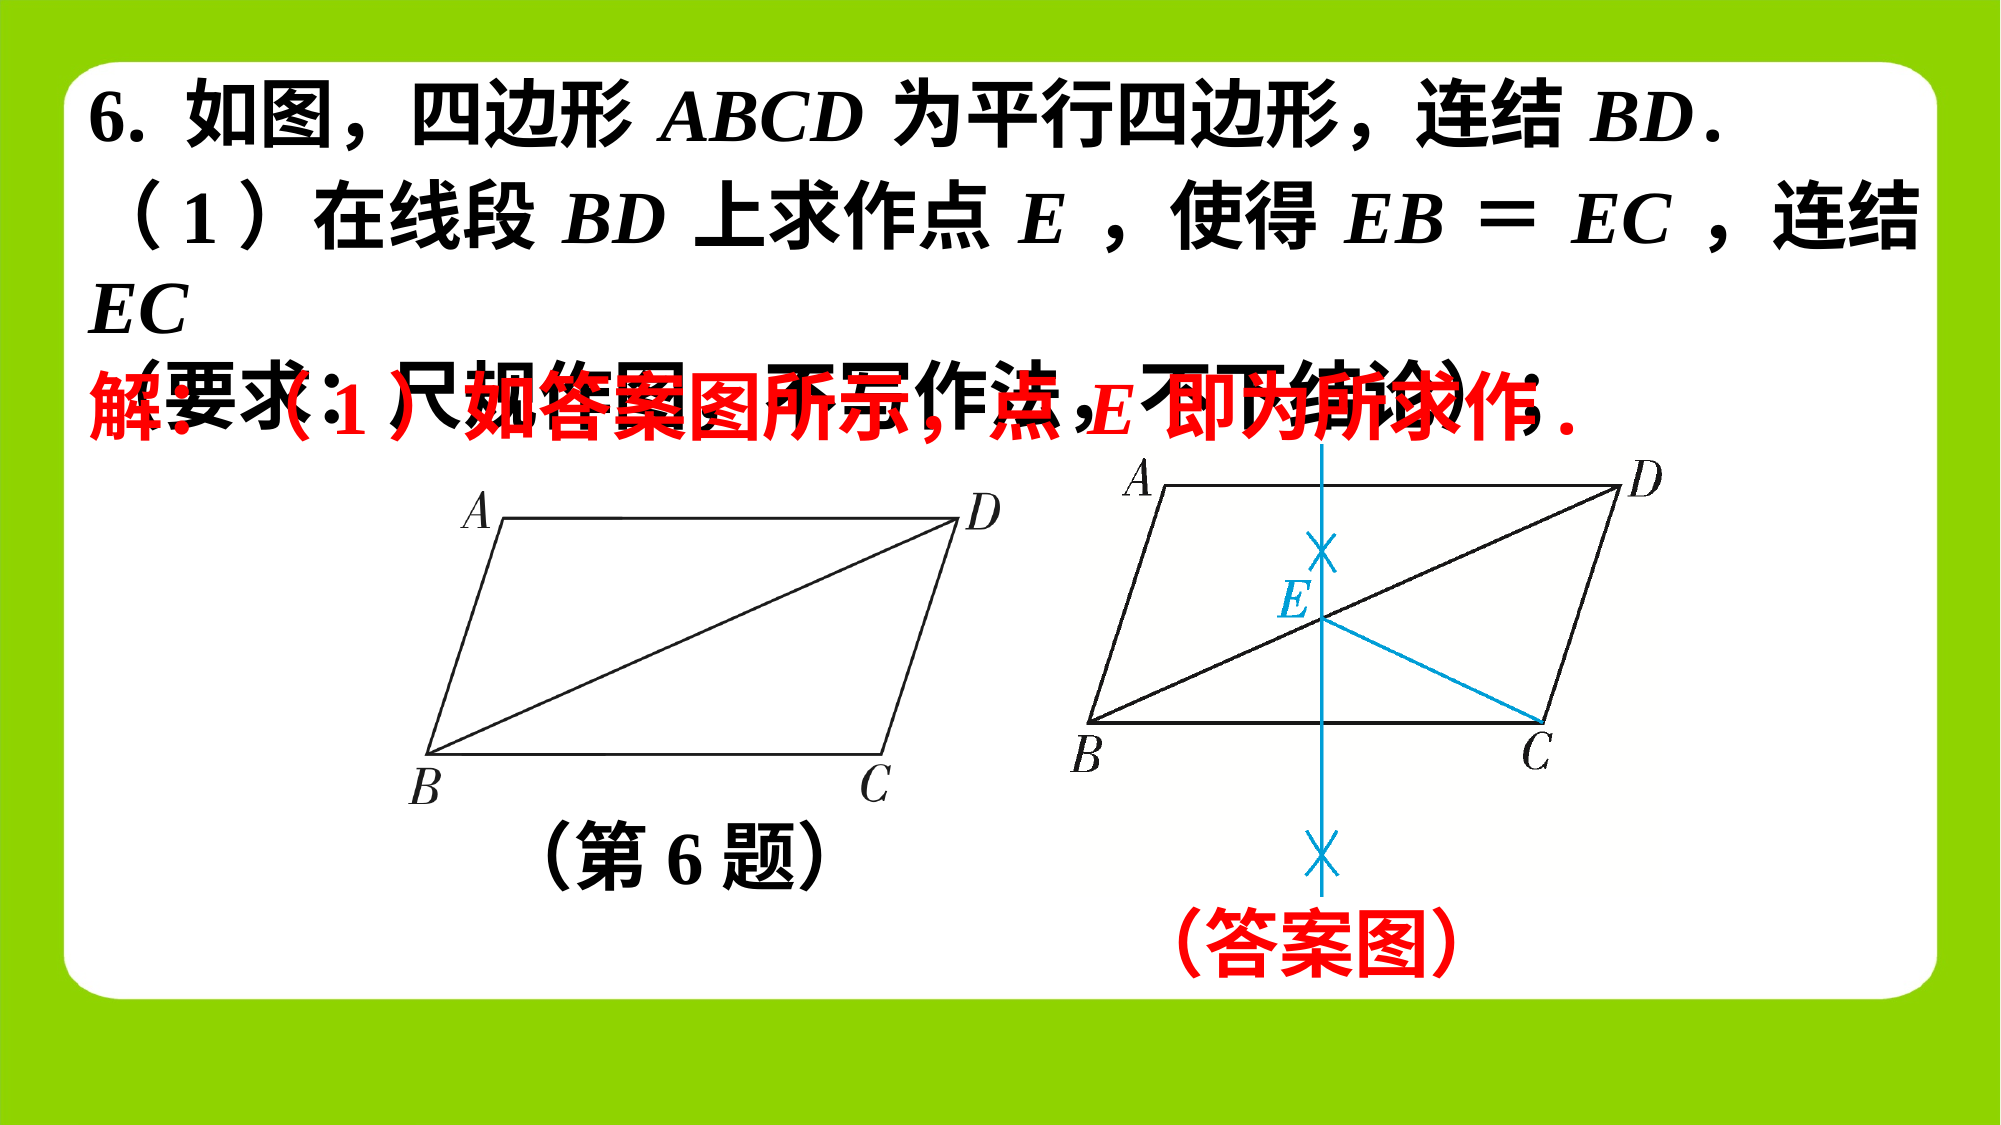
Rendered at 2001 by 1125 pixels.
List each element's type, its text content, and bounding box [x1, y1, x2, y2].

picture [0, 0, 2001, 1125]
text_box 解：（1）如答案图所示，点E即为所求作. [88, 359, 1523, 451]
text_box （答案图） [1129, 897, 1510, 988]
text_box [408, 491, 1000, 901]
text_box 6. 如图，四边形ABCD为平行四边形，连结BD. [88, 66, 1724, 158]
text_box （1）在线段BD上求作点E，使得EB＝EC，连结EC （要求：尺规作图，不写作法，不下结论）； [88, 168, 1974, 350]
